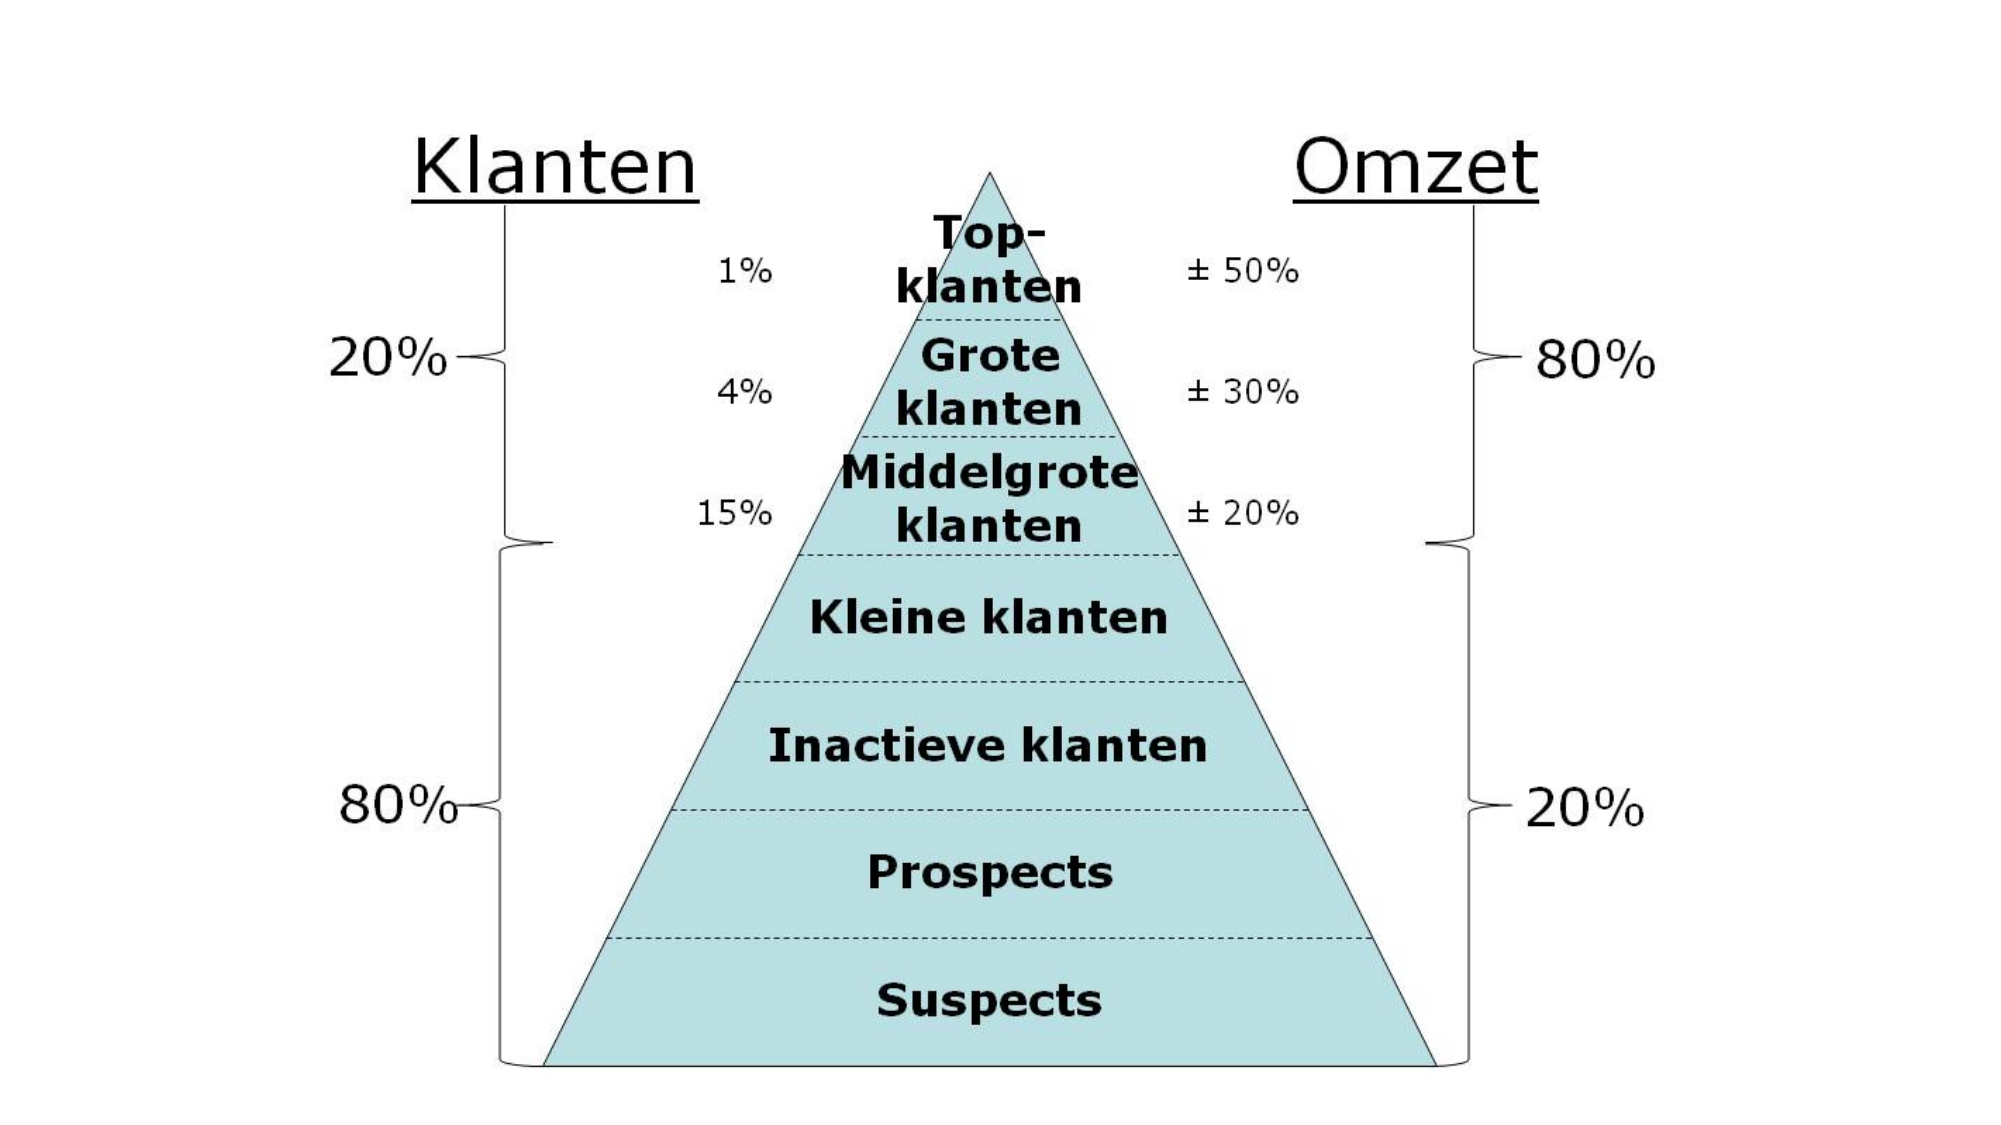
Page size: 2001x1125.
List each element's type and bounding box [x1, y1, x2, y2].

list [324, 111, 1676, 1125]
